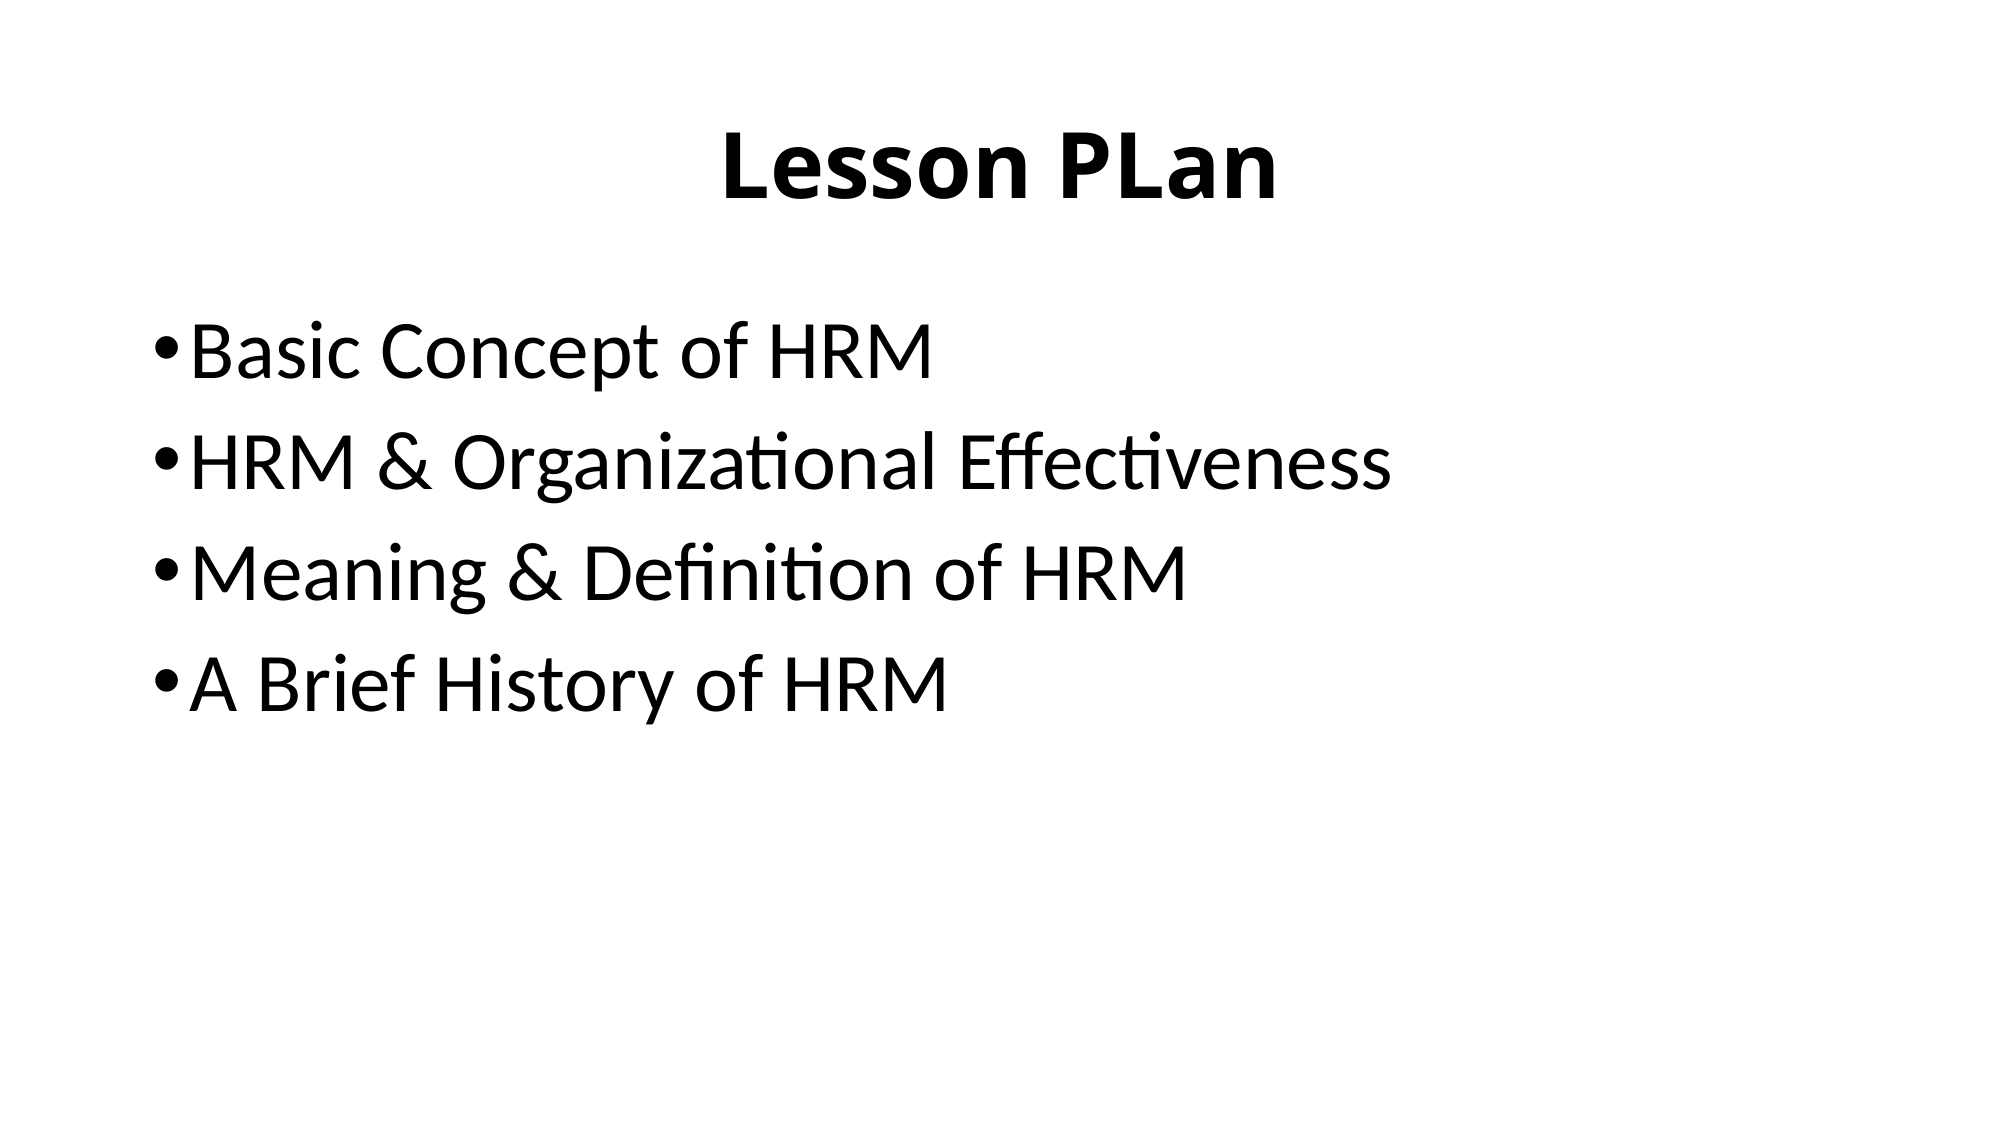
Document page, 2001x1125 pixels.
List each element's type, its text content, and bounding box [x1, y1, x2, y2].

title Lesson PLan [137, 59, 1863, 278]
list Basic Concept of HRM HRM & Organizational Effectiveness Meaning & Definition of HRM A Brief History of HRM [137, 299, 1863, 759]
